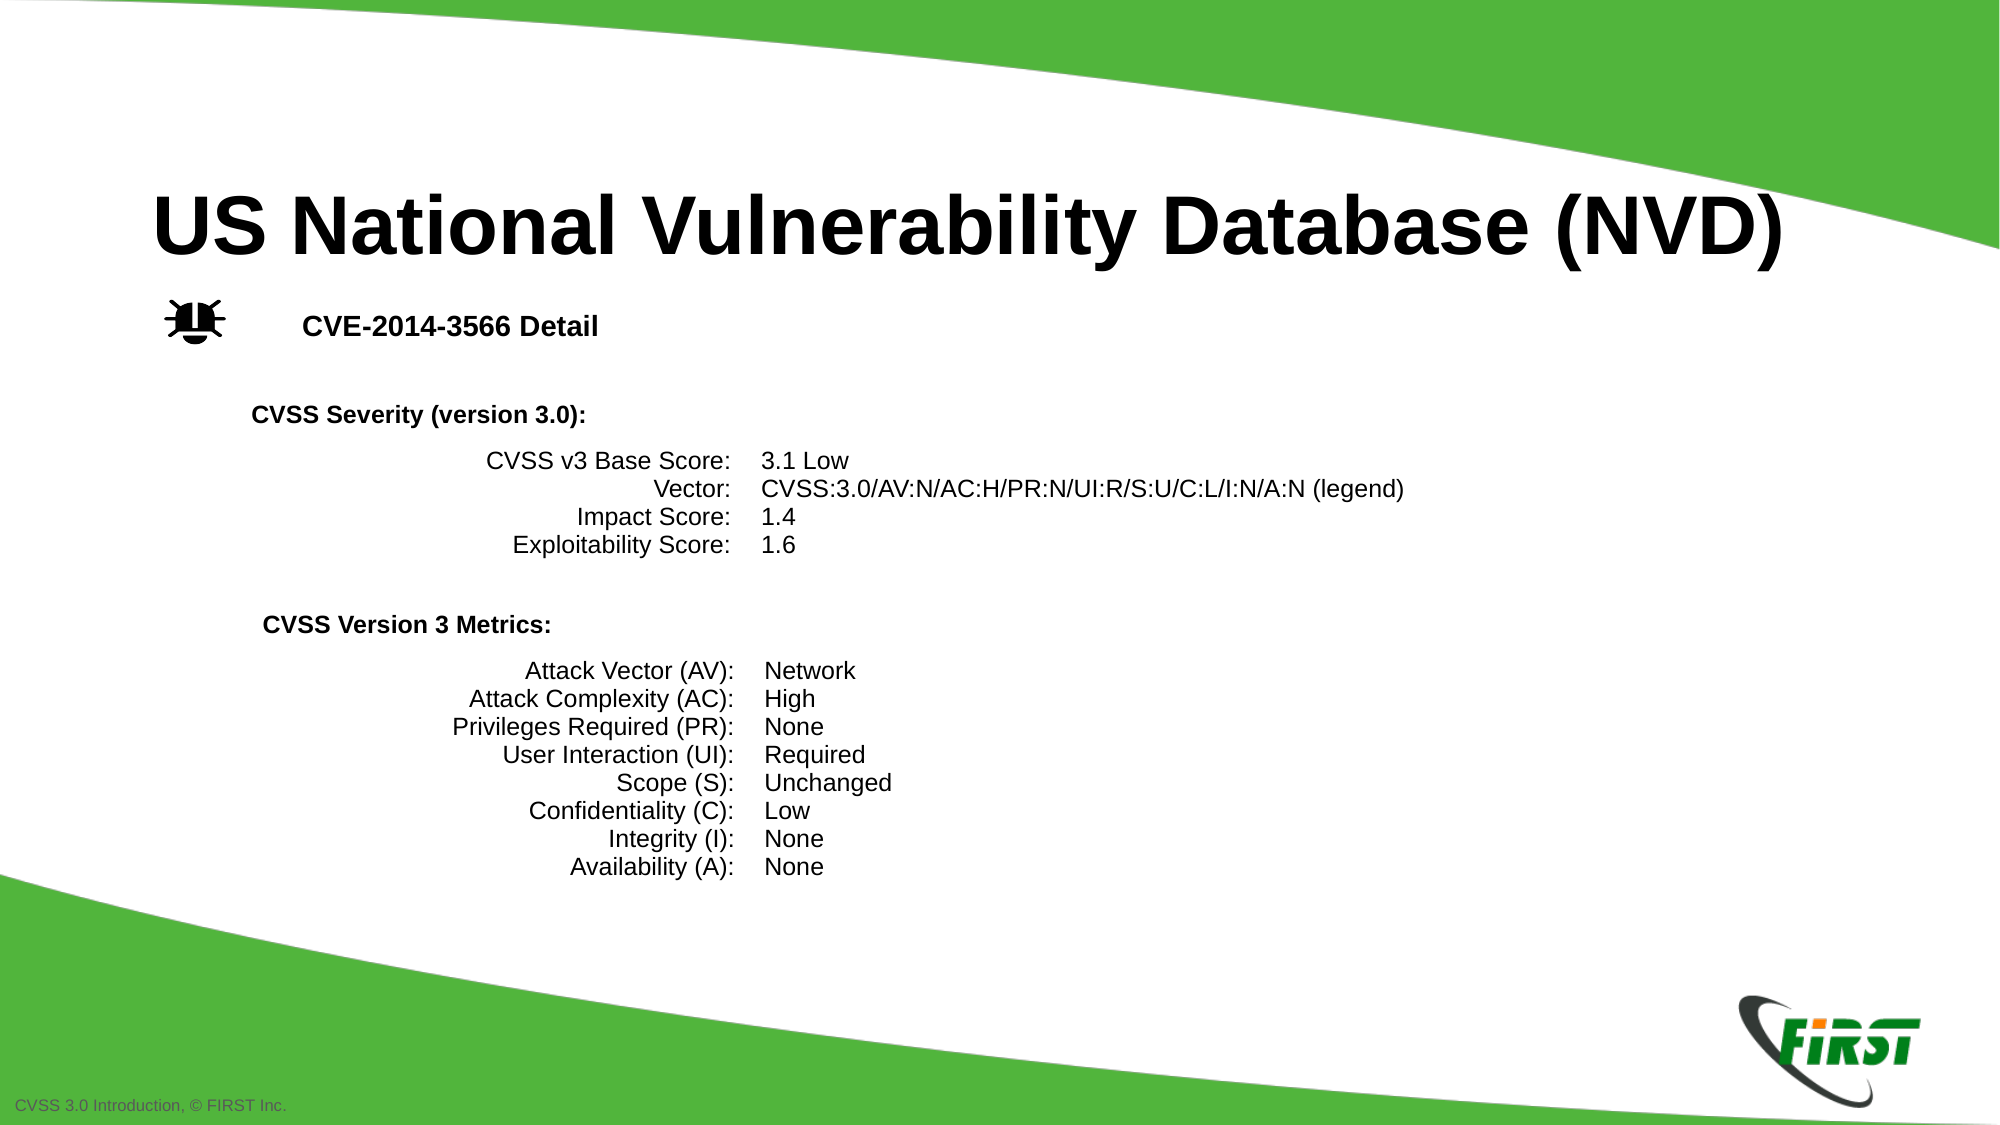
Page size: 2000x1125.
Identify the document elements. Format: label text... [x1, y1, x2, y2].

text_box US National Vulnerability Database (NVD) [137, 164, 1862, 278]
table_header CVSS Version 3 Metrics: [249, 604, 1358, 649]
table_cell Attack Vector (AV): Attack Complexity (AC): Privileges Required (PR): User Interaction (UI): Scope (S): Confidentiality (C): Integrity (I): Availability (A): [249, 650, 750, 903]
table_cell CVSS v3 Base Score: Vector: Impact Score: Exploitability Score: [237, 439, 746, 574]
picture [0, 0, 2000, 1125]
text_box CVE-2014-3566 Detail Source: https://nvd.nist.gov/vuln/detail/CVE-2014-3566 [137, 299, 1863, 1014]
table_cell 3.1 Low CVSS:3.0/AV:N/AC:H/PR:N/UI:R/S:U/C:L/I:N/A:N (legend) 1.4 1.6 [746, 439, 1845, 574]
table_cell Network High None Required Unchanged Low None None [751, 650, 1358, 903]
table_header CVSS Severity (version 3.0): [237, 394, 1845, 439]
